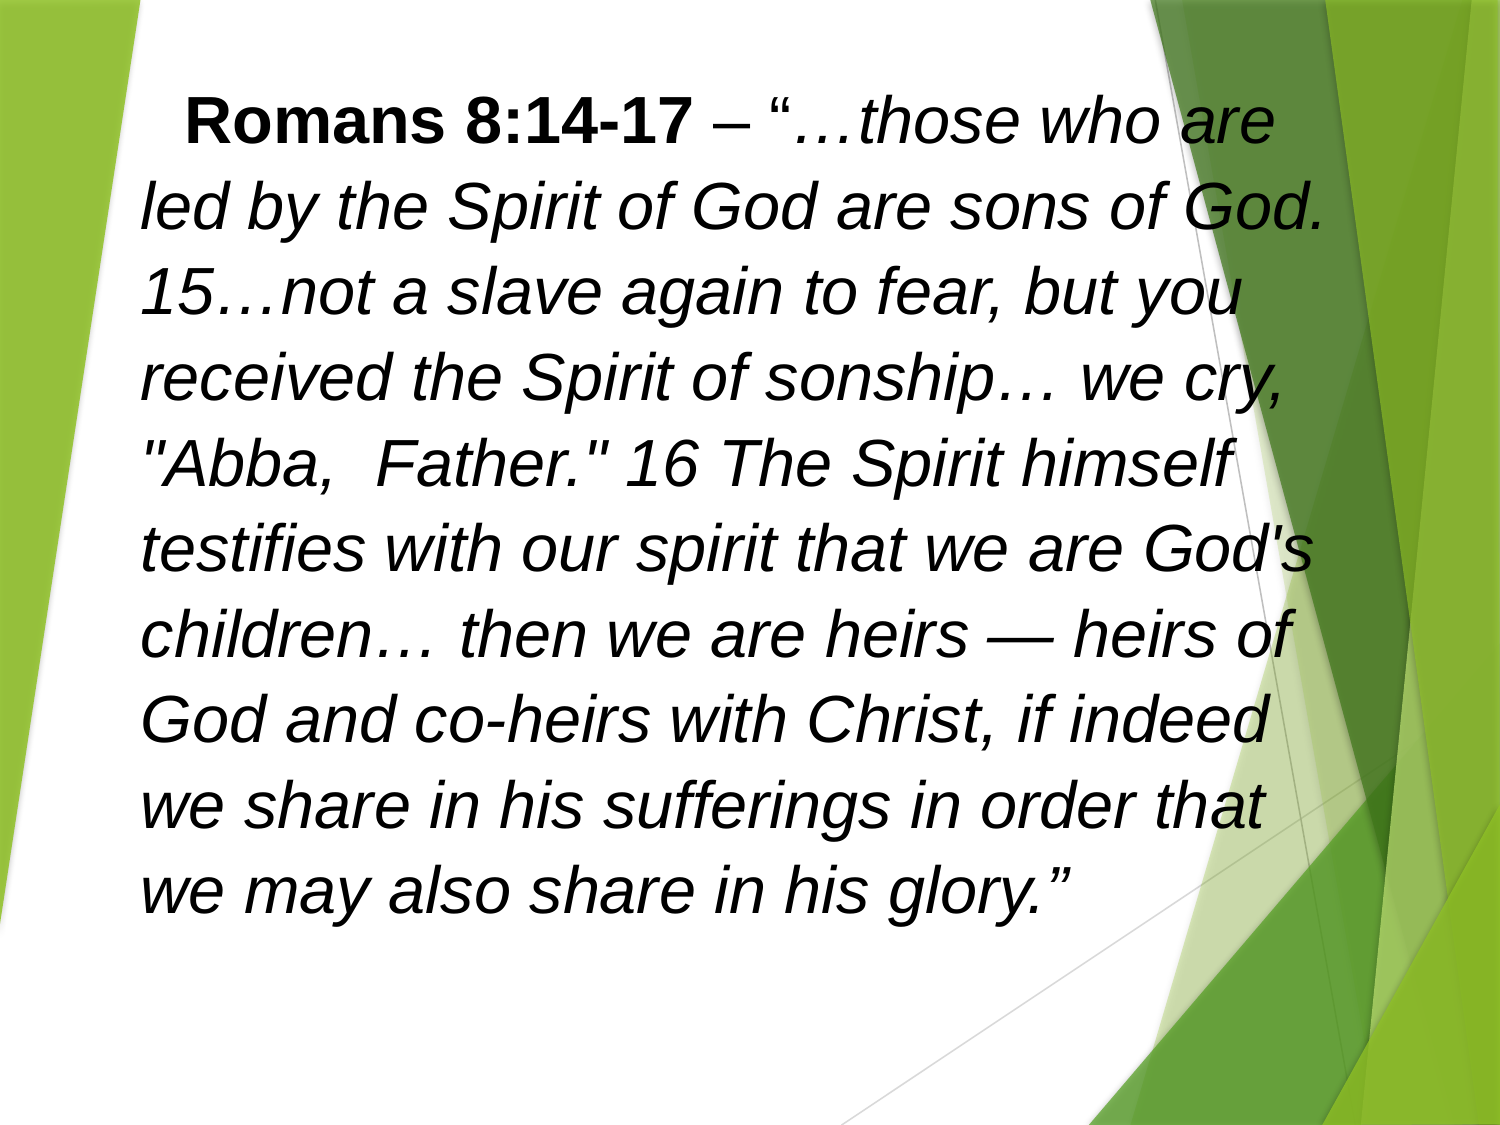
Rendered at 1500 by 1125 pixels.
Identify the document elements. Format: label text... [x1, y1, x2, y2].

text_box Romans 8:14-17 – “…those who are led by the Spirit of God are sons of God. 15…not a slave again to fear, but you received the Spirit of sonship… we cry, "Abba, Father." 16 The Spirit himself testifies with our spirit that we are God's children… then we are heirs — heirs of God and co-heirs with Christ, if indeed we share in his sufferings in order that we may also share in his glory.” [126, 64, 1377, 935]
